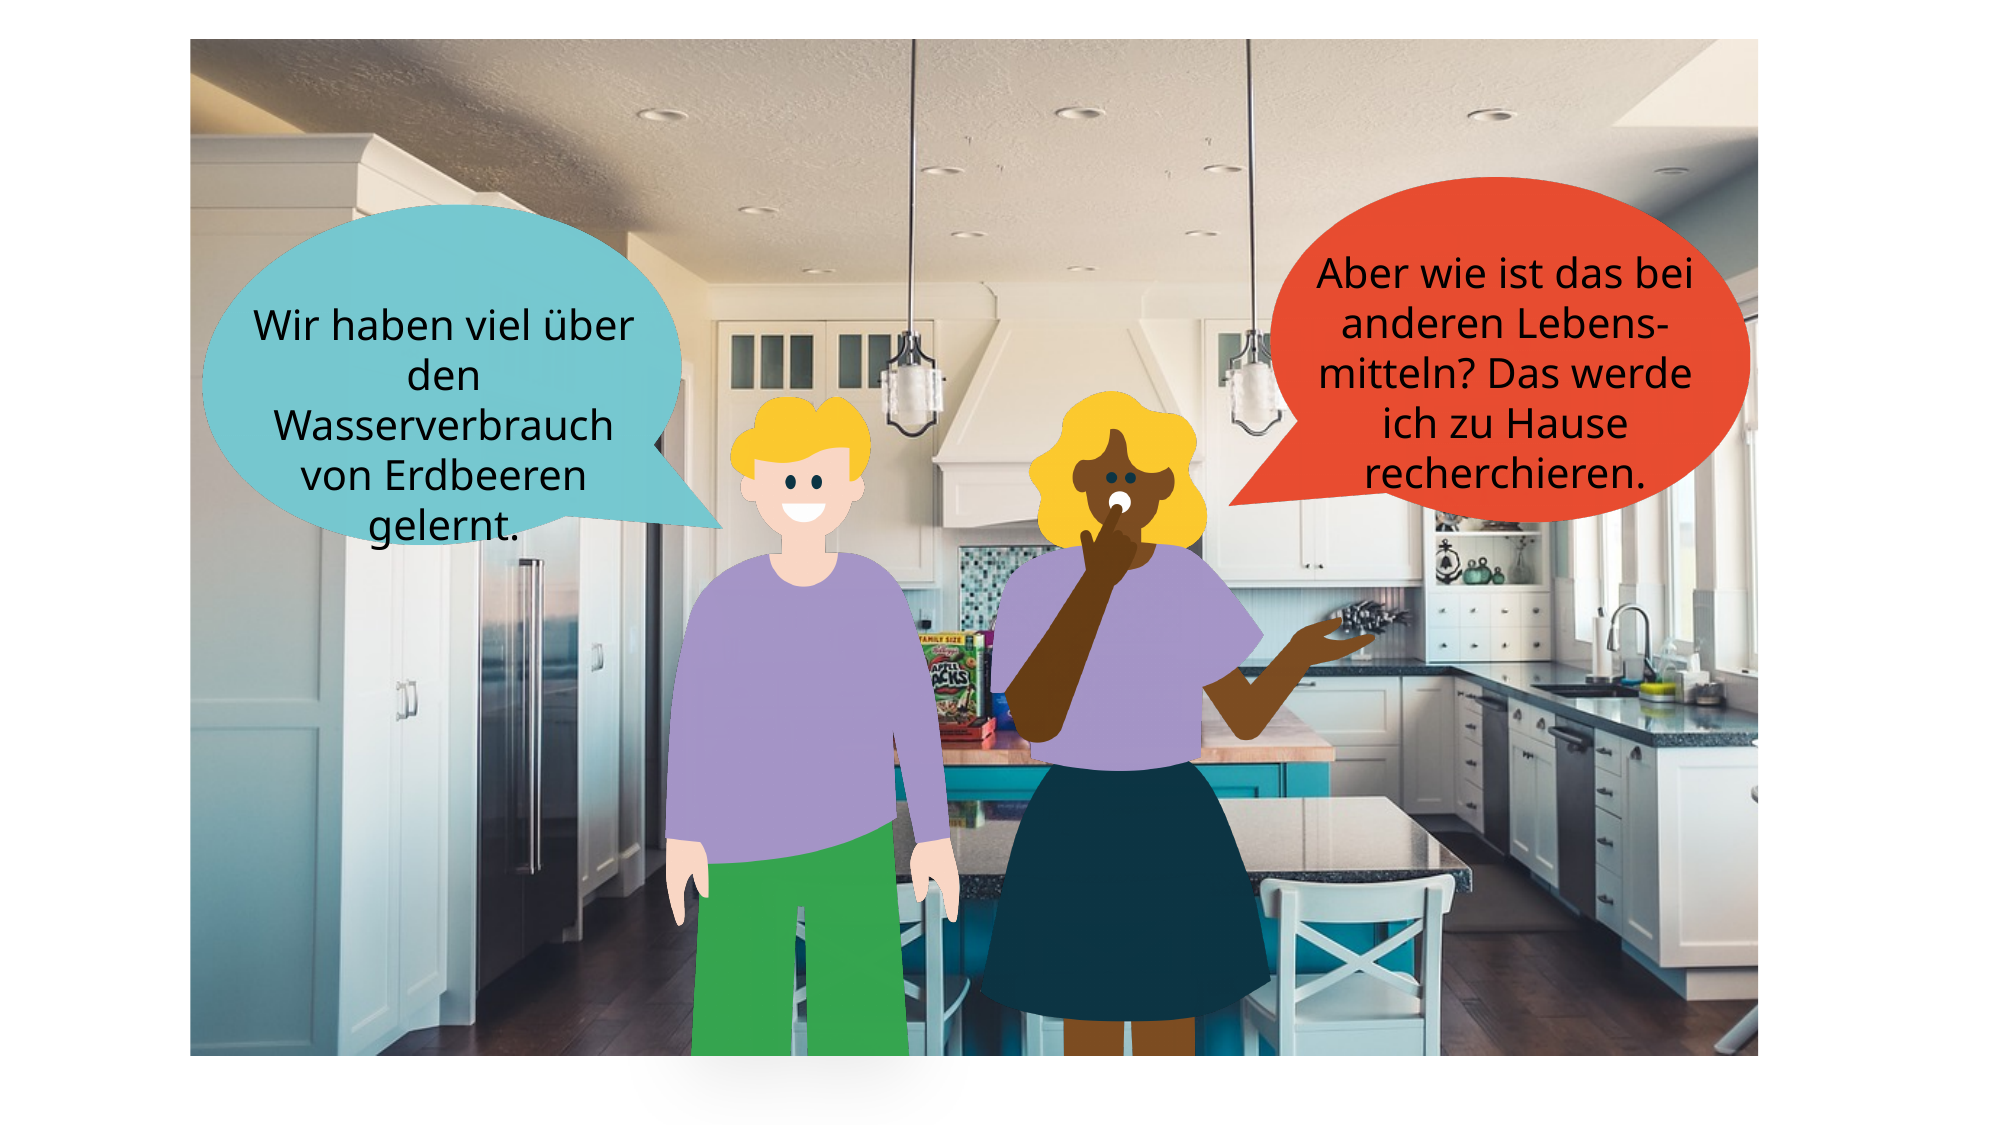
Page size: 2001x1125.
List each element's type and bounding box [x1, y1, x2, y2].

picture [189, 38, 1761, 1056]
